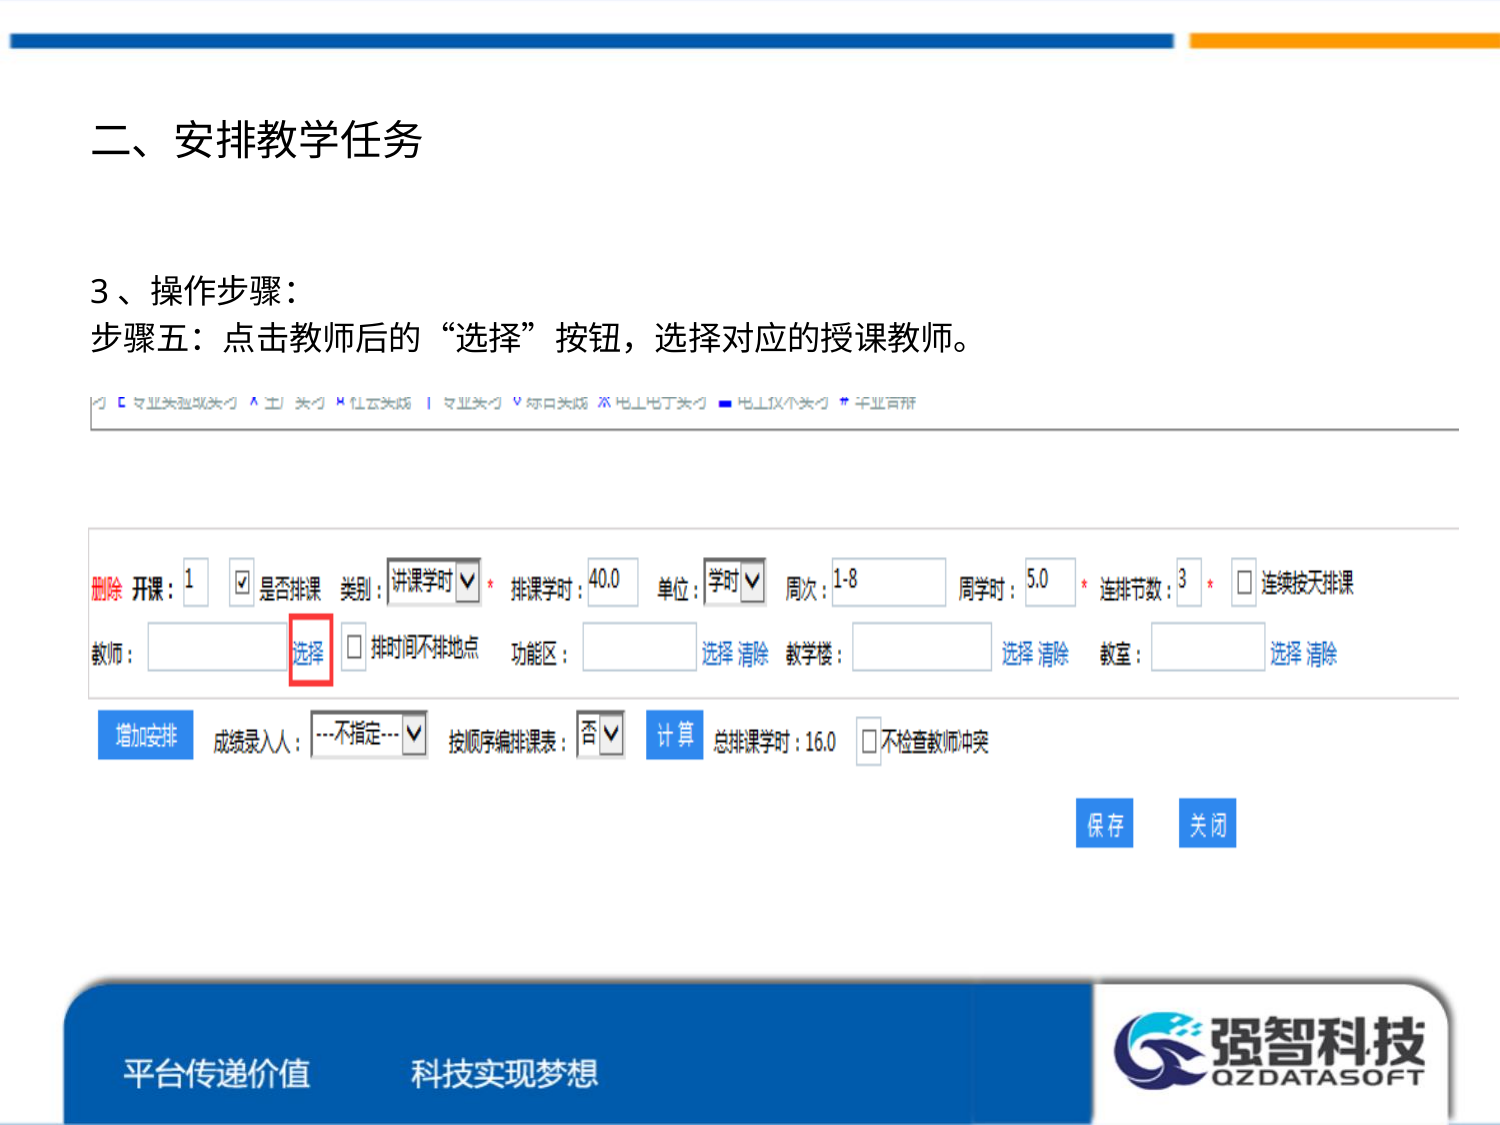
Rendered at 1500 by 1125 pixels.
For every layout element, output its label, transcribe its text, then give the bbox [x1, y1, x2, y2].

list 3、操作步骤： 步骤五：点击教师后的“选择”按钮，选择对应的授课教师。 [74, 262, 1426, 1006]
title 二、安排教学任务 [74, 44, 1426, 233]
picture [0, 0, 1500, 1125]
